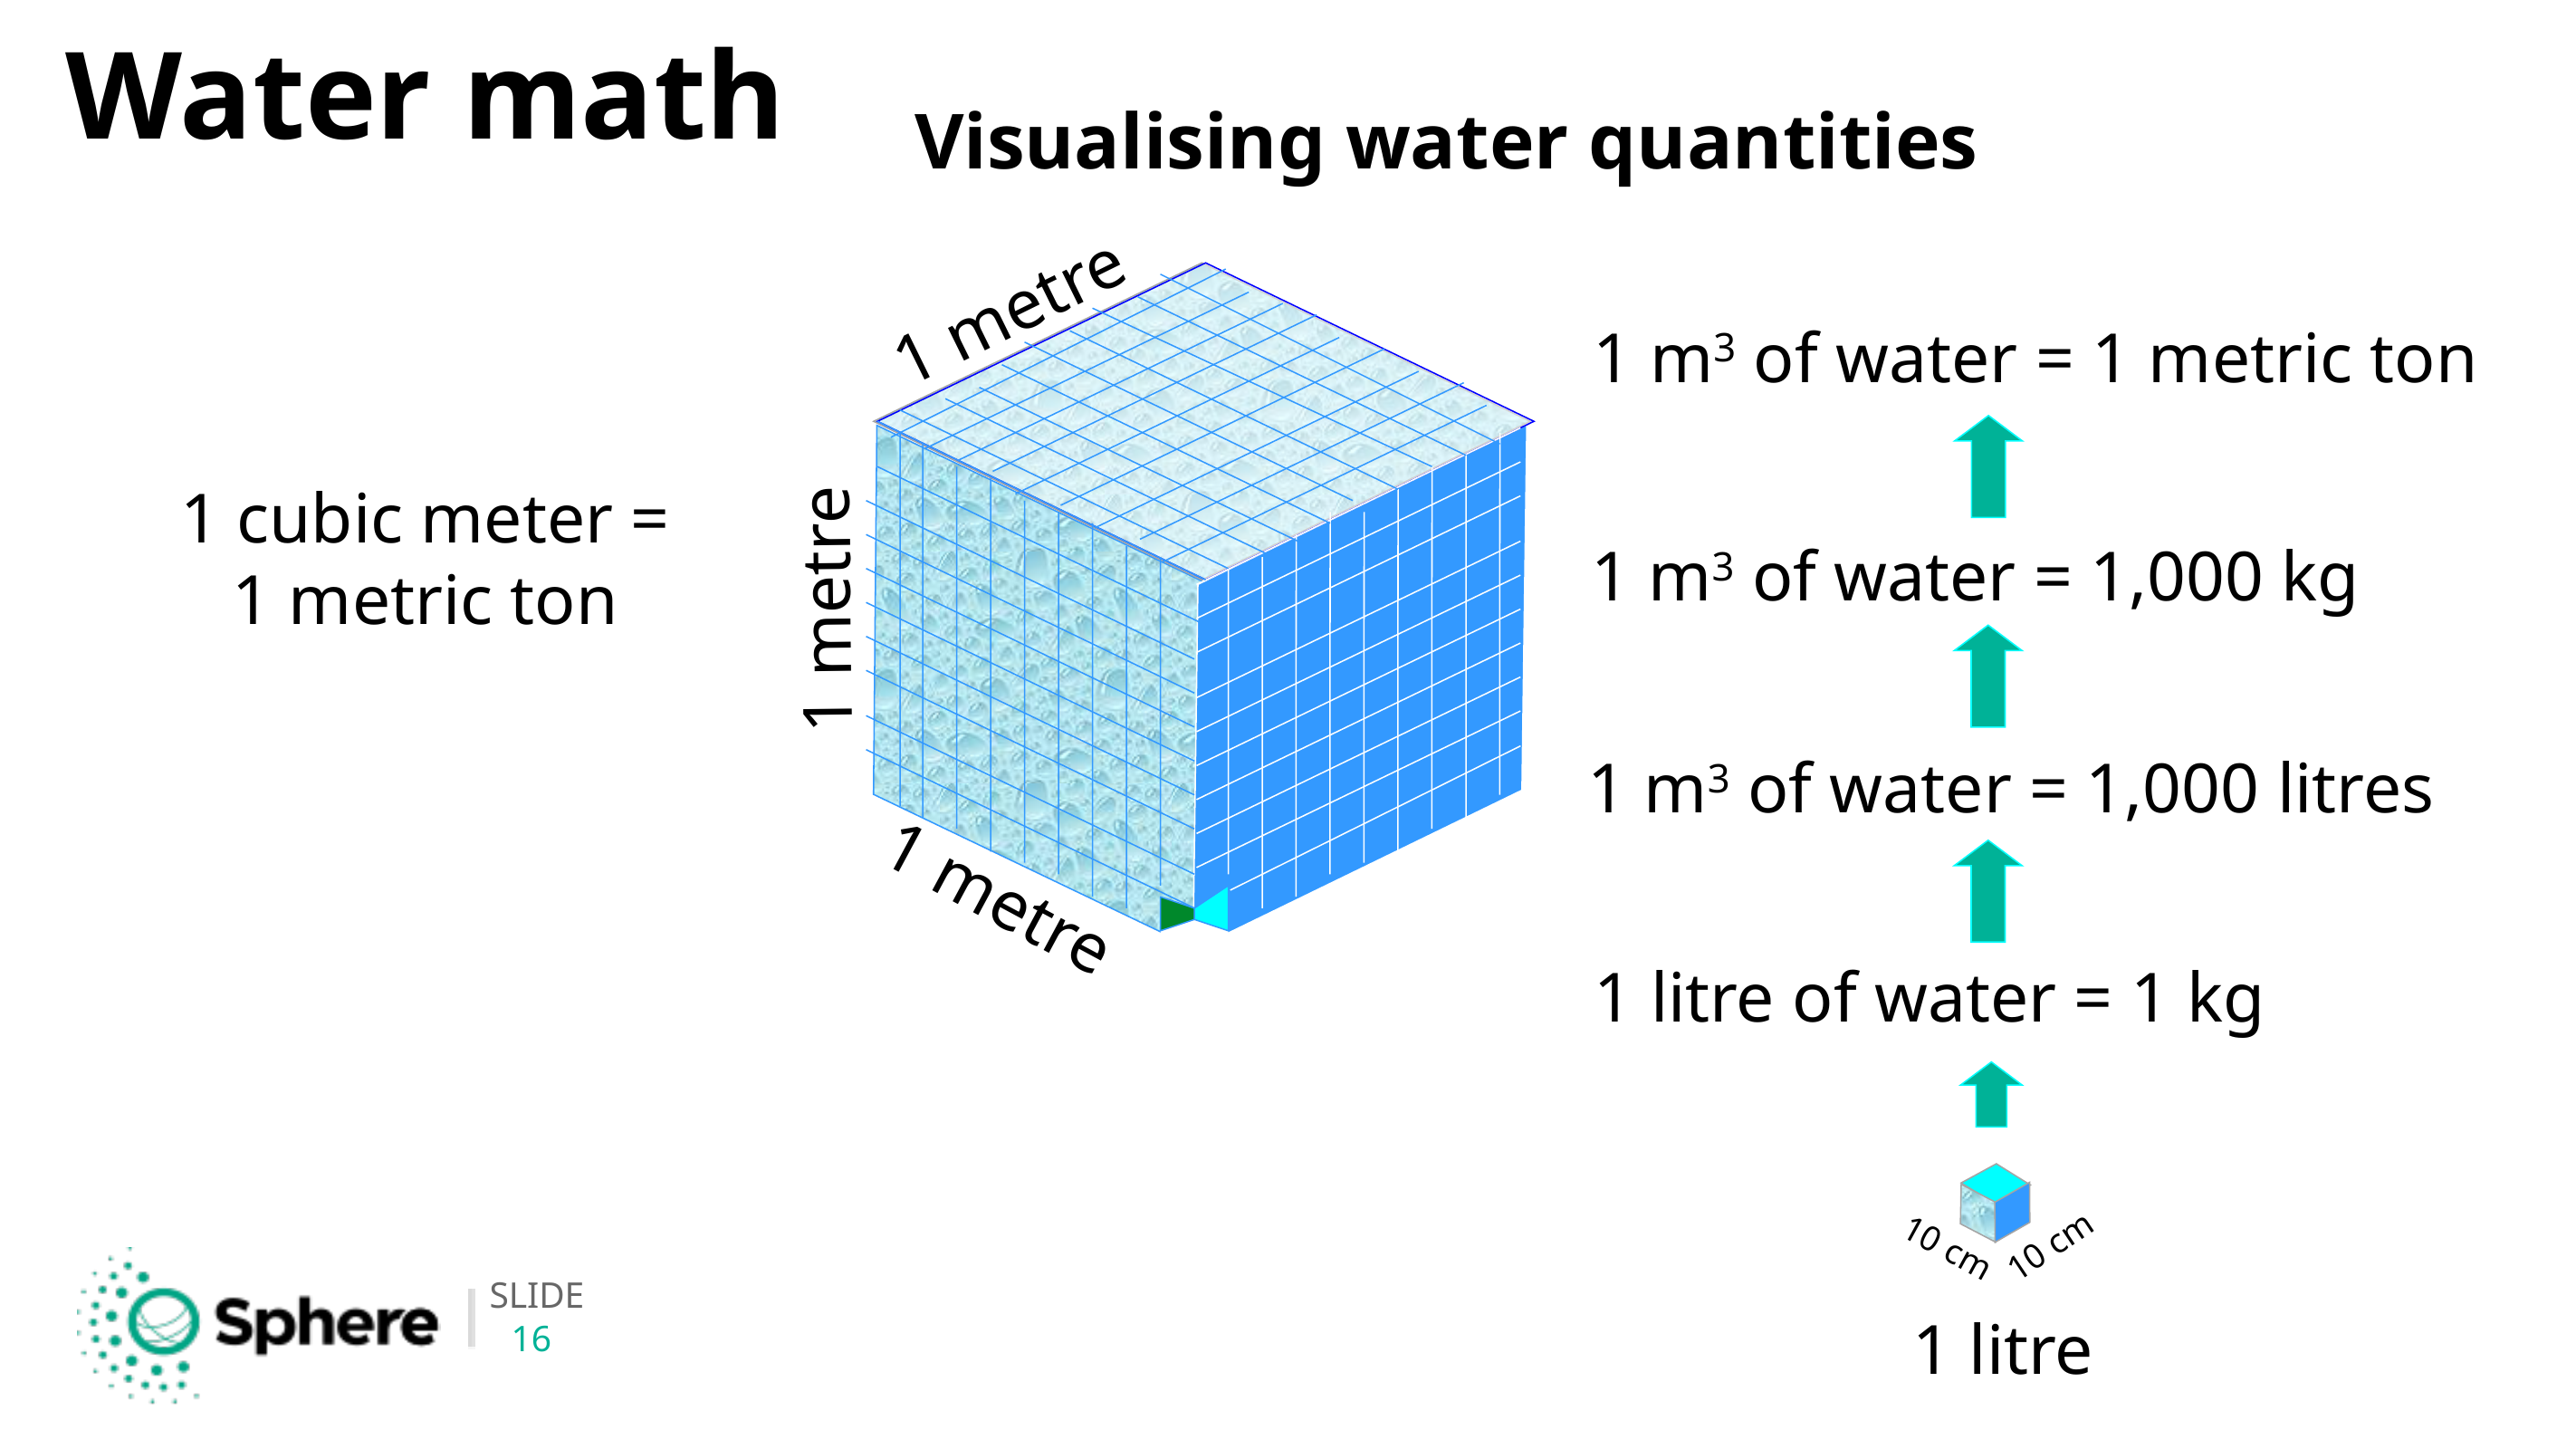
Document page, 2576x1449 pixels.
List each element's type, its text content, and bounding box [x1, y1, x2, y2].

picture [468, 1289, 479, 1349]
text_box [1575, 738, 2447, 943]
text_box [1581, 951, 2280, 1128]
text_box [1576, 526, 2376, 727]
picture [77, 1247, 441, 1406]
slide_number 16 [503, 1308, 563, 1367]
text_box 1 cubic meter = 1 metric ton [148, 467, 703, 645]
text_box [776, 261, 1553, 1002]
text_box 1 litre [1899, 1299, 2107, 1395]
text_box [1887, 1163, 2111, 1276]
title Water math [57, 10, 2131, 179]
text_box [1585, 307, 2487, 518]
text_box Visualising water quantities [906, 85, 2048, 246]
